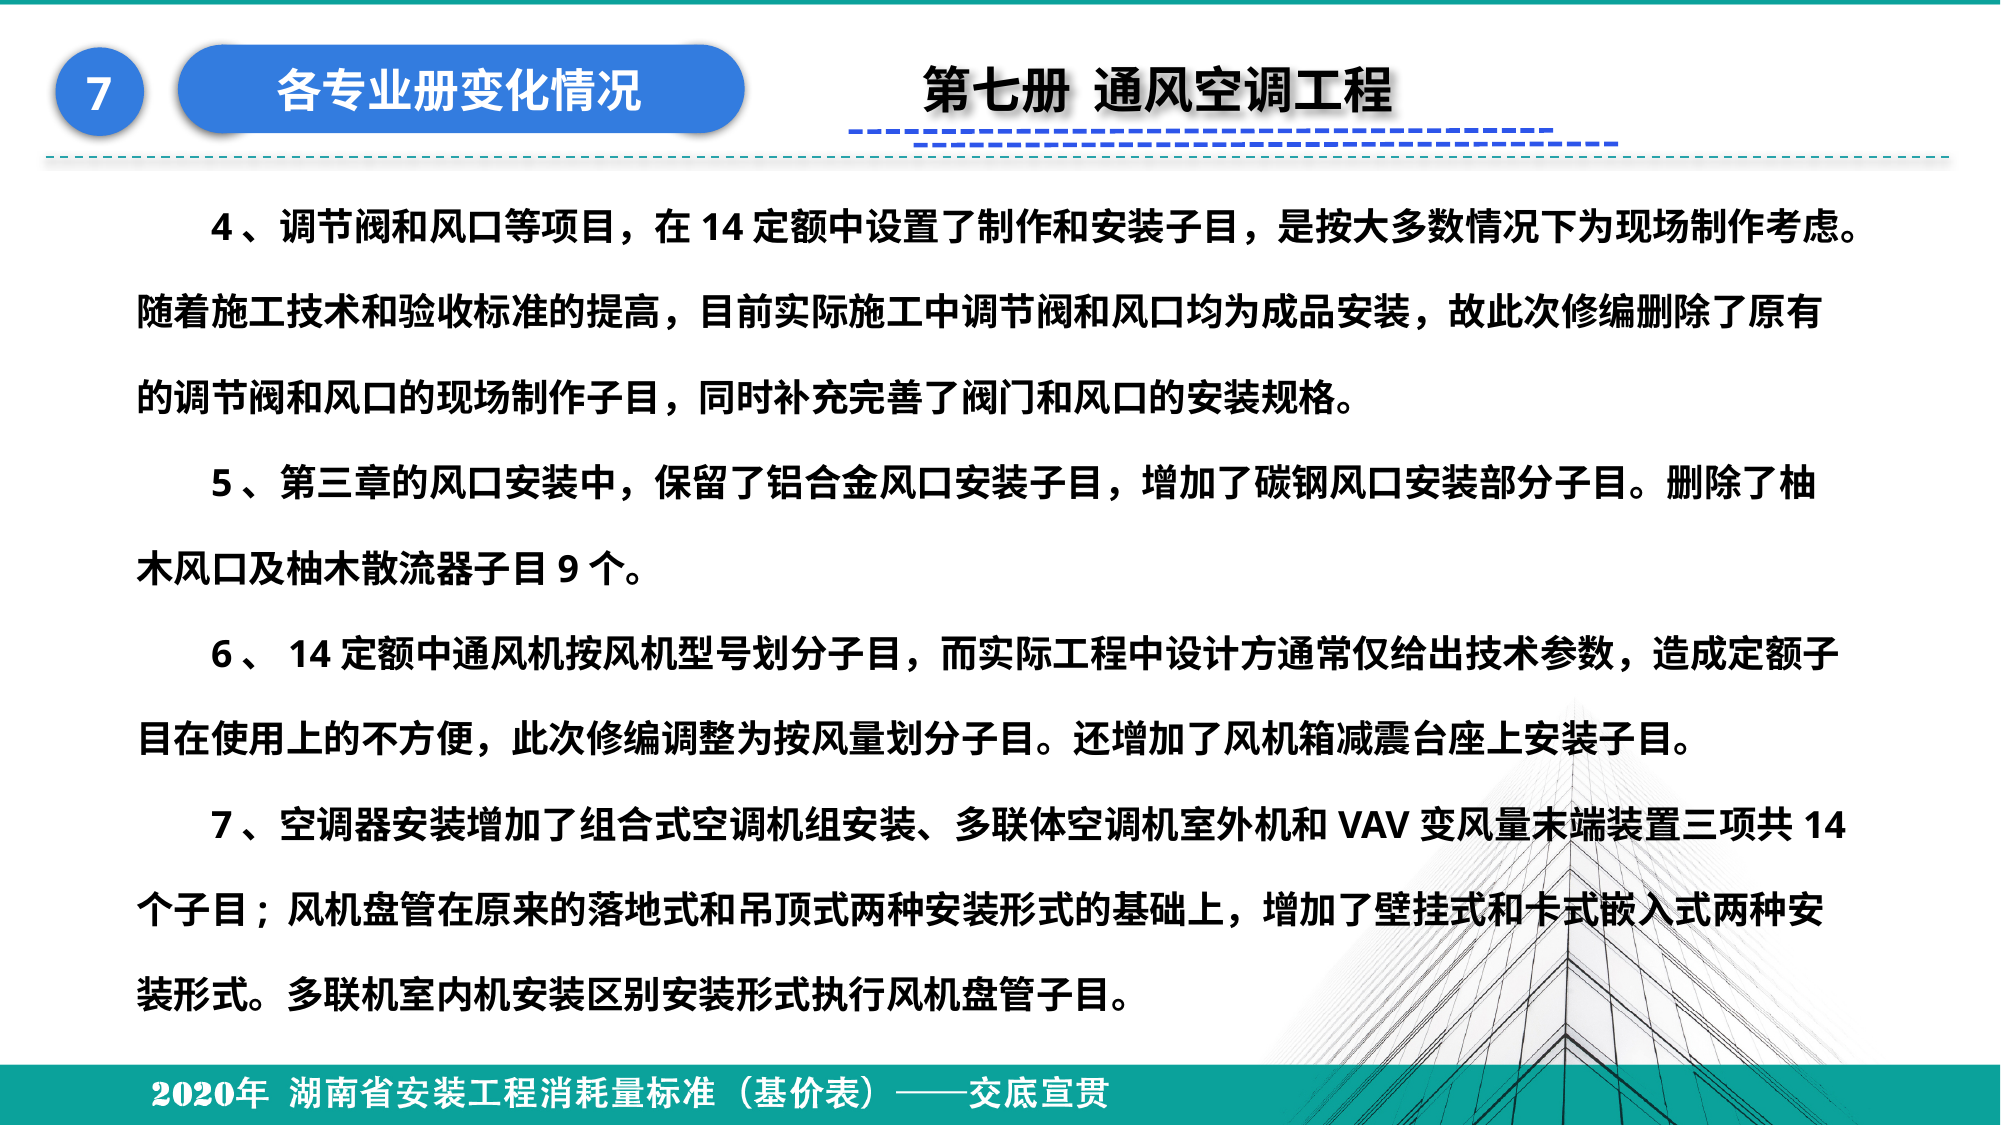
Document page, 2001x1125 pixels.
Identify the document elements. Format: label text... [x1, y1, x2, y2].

slide_number [1918, 0, 2000, 52]
text_box 4、调节阀和风口等项目，在14定额中设置了制作和安装子目，是按大多数情况下为现场制作考虑。随着施工技术和验收标准的提高，目前实际施工中调节阀和风口均为成品安装，故此次修编删除了原有的调节阀和风口的现场制作子目，同时补充完善了阀门和风口的安装规格。 5、第三章的风口安装中，保留了铝合金风口安装子目，增加了碳钢风口安装部分子目。删除了柚木风口及柚木散流器子目9个。 6、14定额中通风机按风机型号划分子目，而实际工程中设计方通常仅给出技术参数，造成定额子目在使用上的不方便，此次修编调整为按风量划分子目。还增加了风机箱减震台座上安装子目。 7、空调器安装增加了组合式空调机组安装、多联体空调机室外机和VAV变风量末端装置三项共14个子目; 风机盘管在原来的落地式和吊顶式两种安装形式的基础上，增加了壁挂式和卡式嵌入式两种安装形式。多联机室内机安装区别安装形式执行风机盘管子目。 [121, 158, 1864, 1024]
picture [0, 0, 2001, 1125]
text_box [45, 44, 1955, 158]
